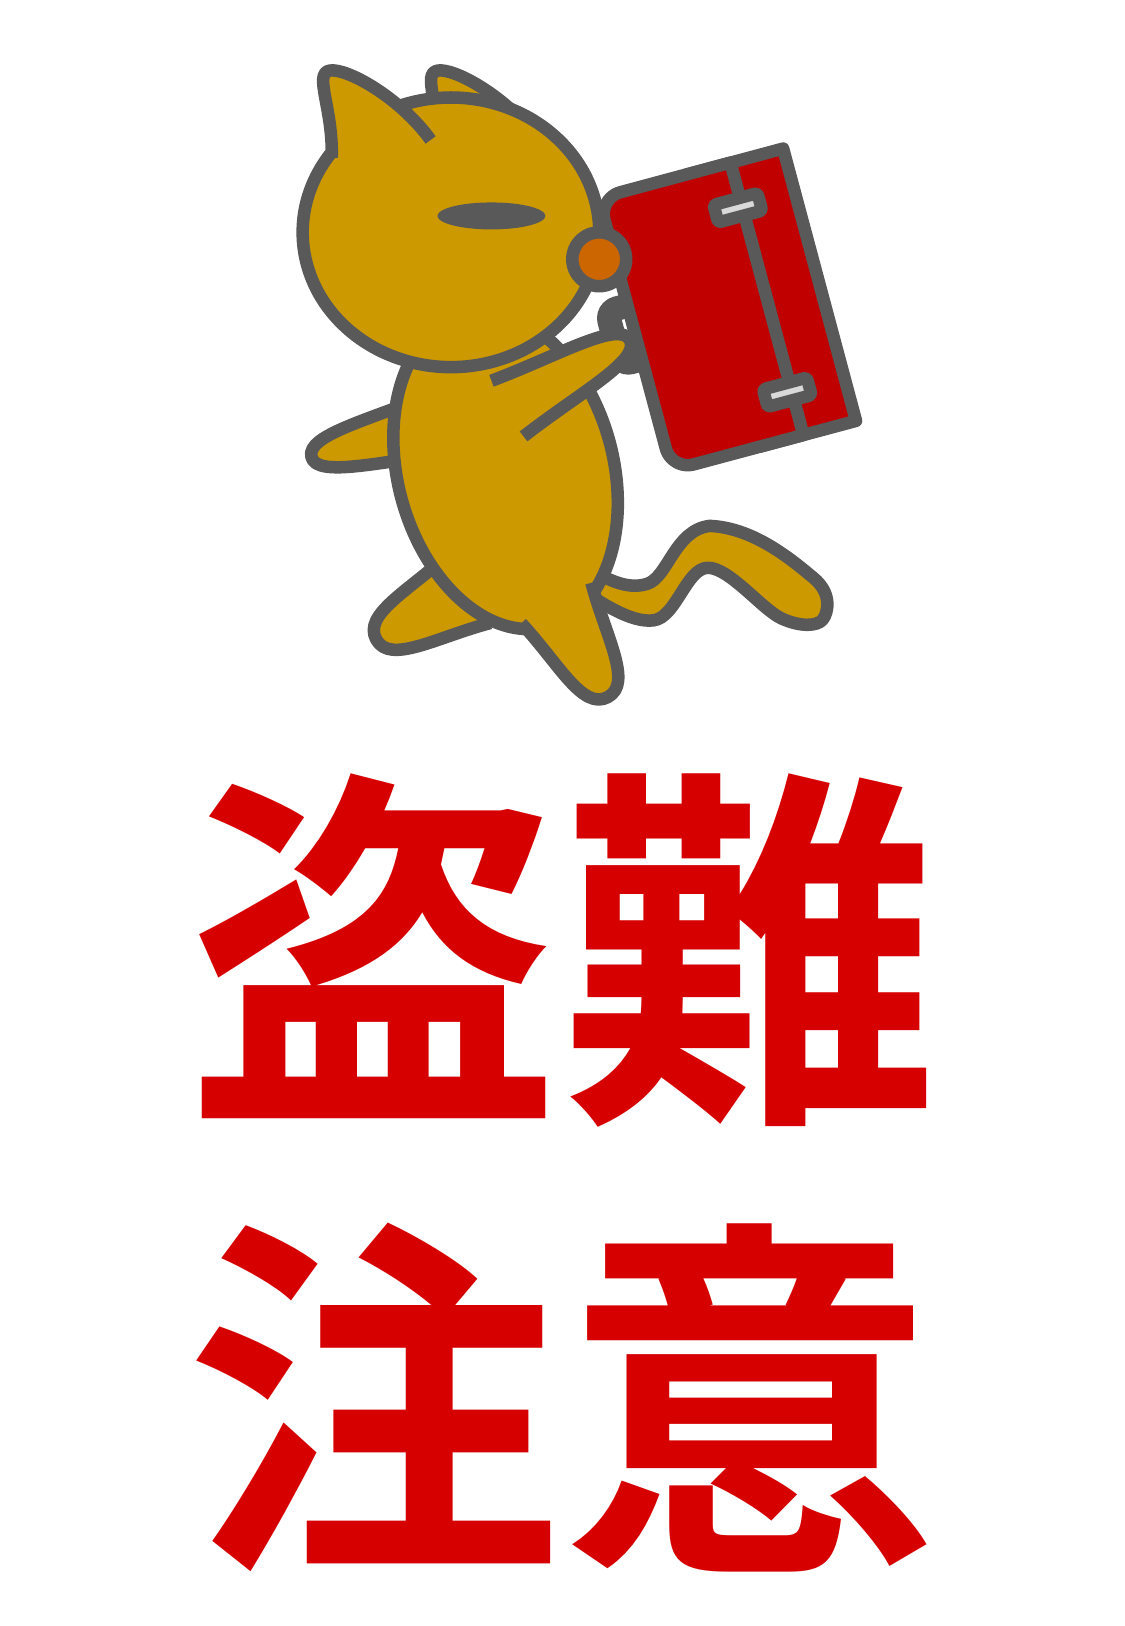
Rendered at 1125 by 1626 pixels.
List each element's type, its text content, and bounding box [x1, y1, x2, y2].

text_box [302, 67, 833, 704]
text_box 盗難 注意 [0, 710, 1125, 1625]
